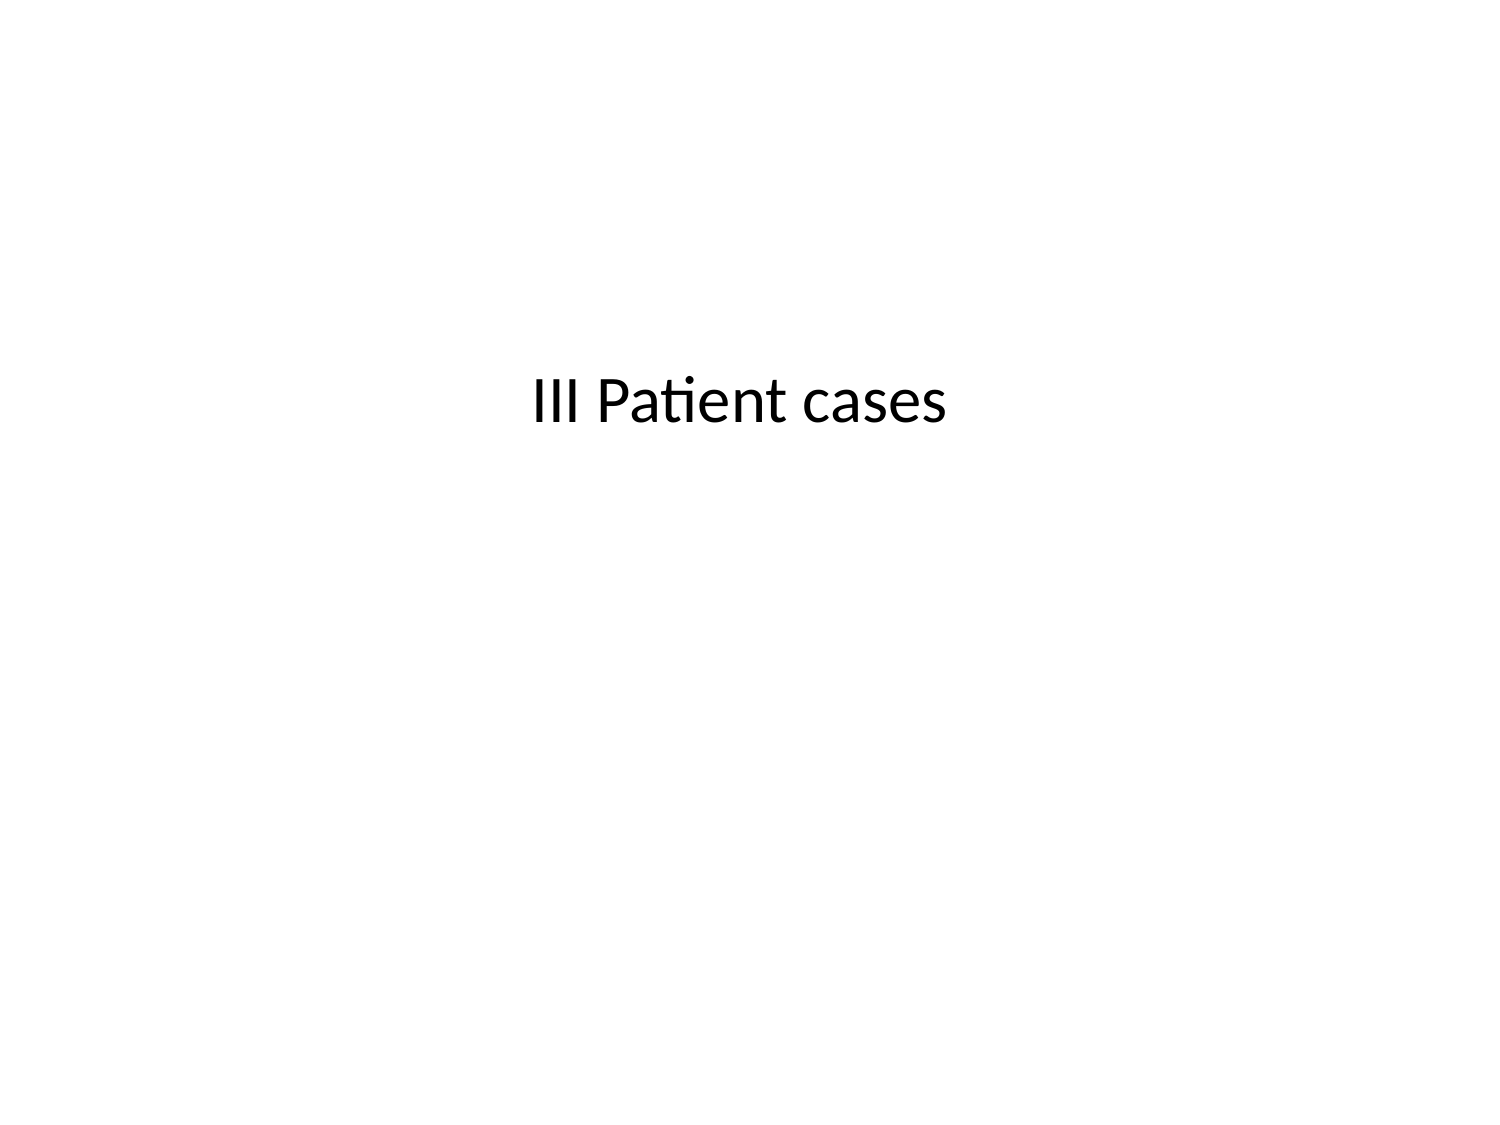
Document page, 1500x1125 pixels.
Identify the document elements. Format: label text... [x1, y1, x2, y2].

title III Patient cases [64, 302, 1416, 491]
